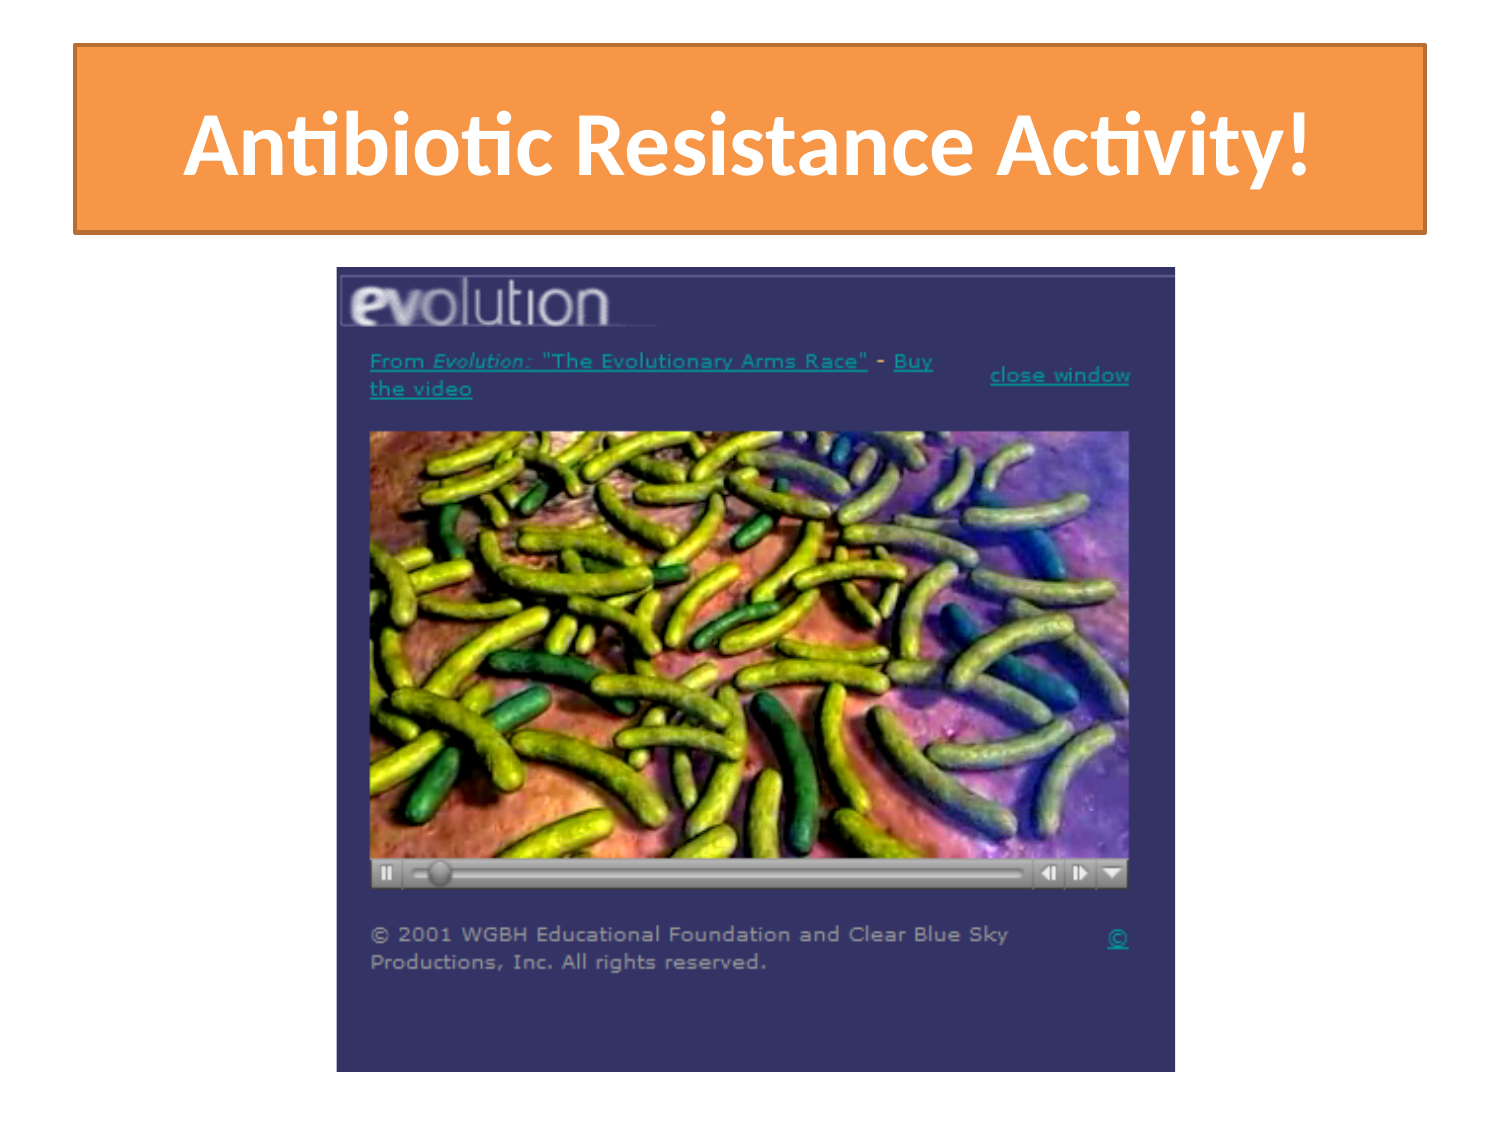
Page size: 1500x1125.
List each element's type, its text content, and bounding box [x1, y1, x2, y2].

picture [336, 266, 1176, 1072]
title Antibiotic Resistance Activity! [73, 43, 1427, 235]
